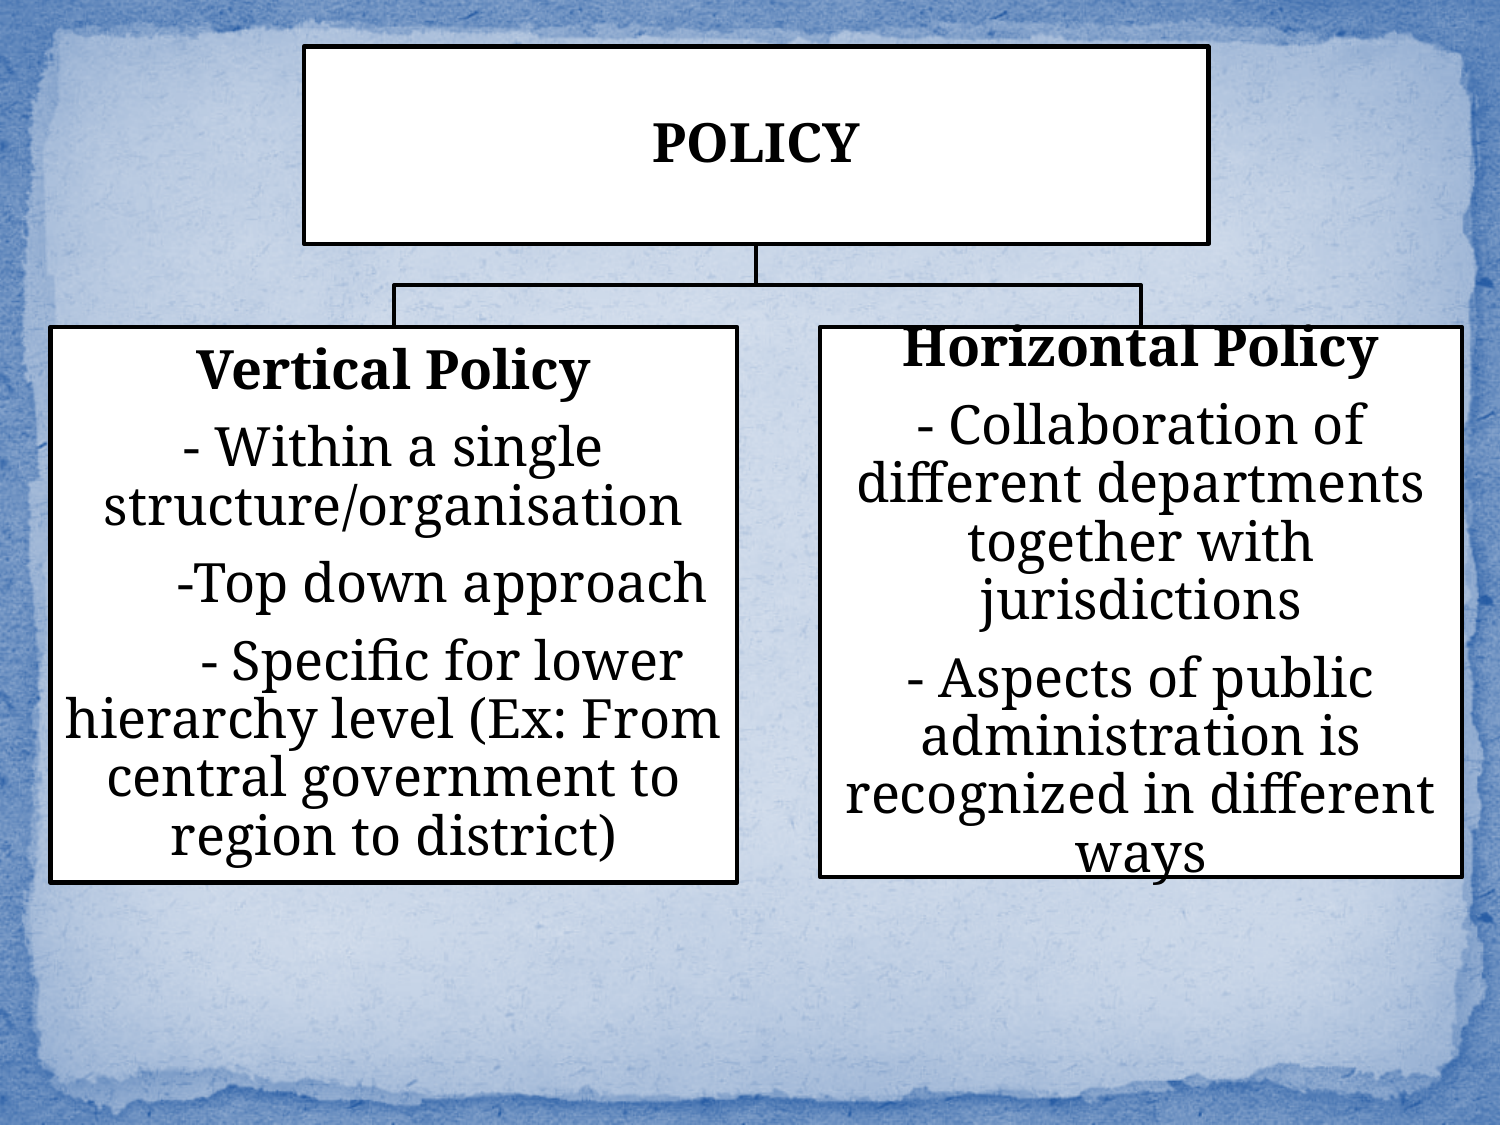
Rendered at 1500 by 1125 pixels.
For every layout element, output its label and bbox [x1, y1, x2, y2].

text_box [49, 37, 1463, 892]
